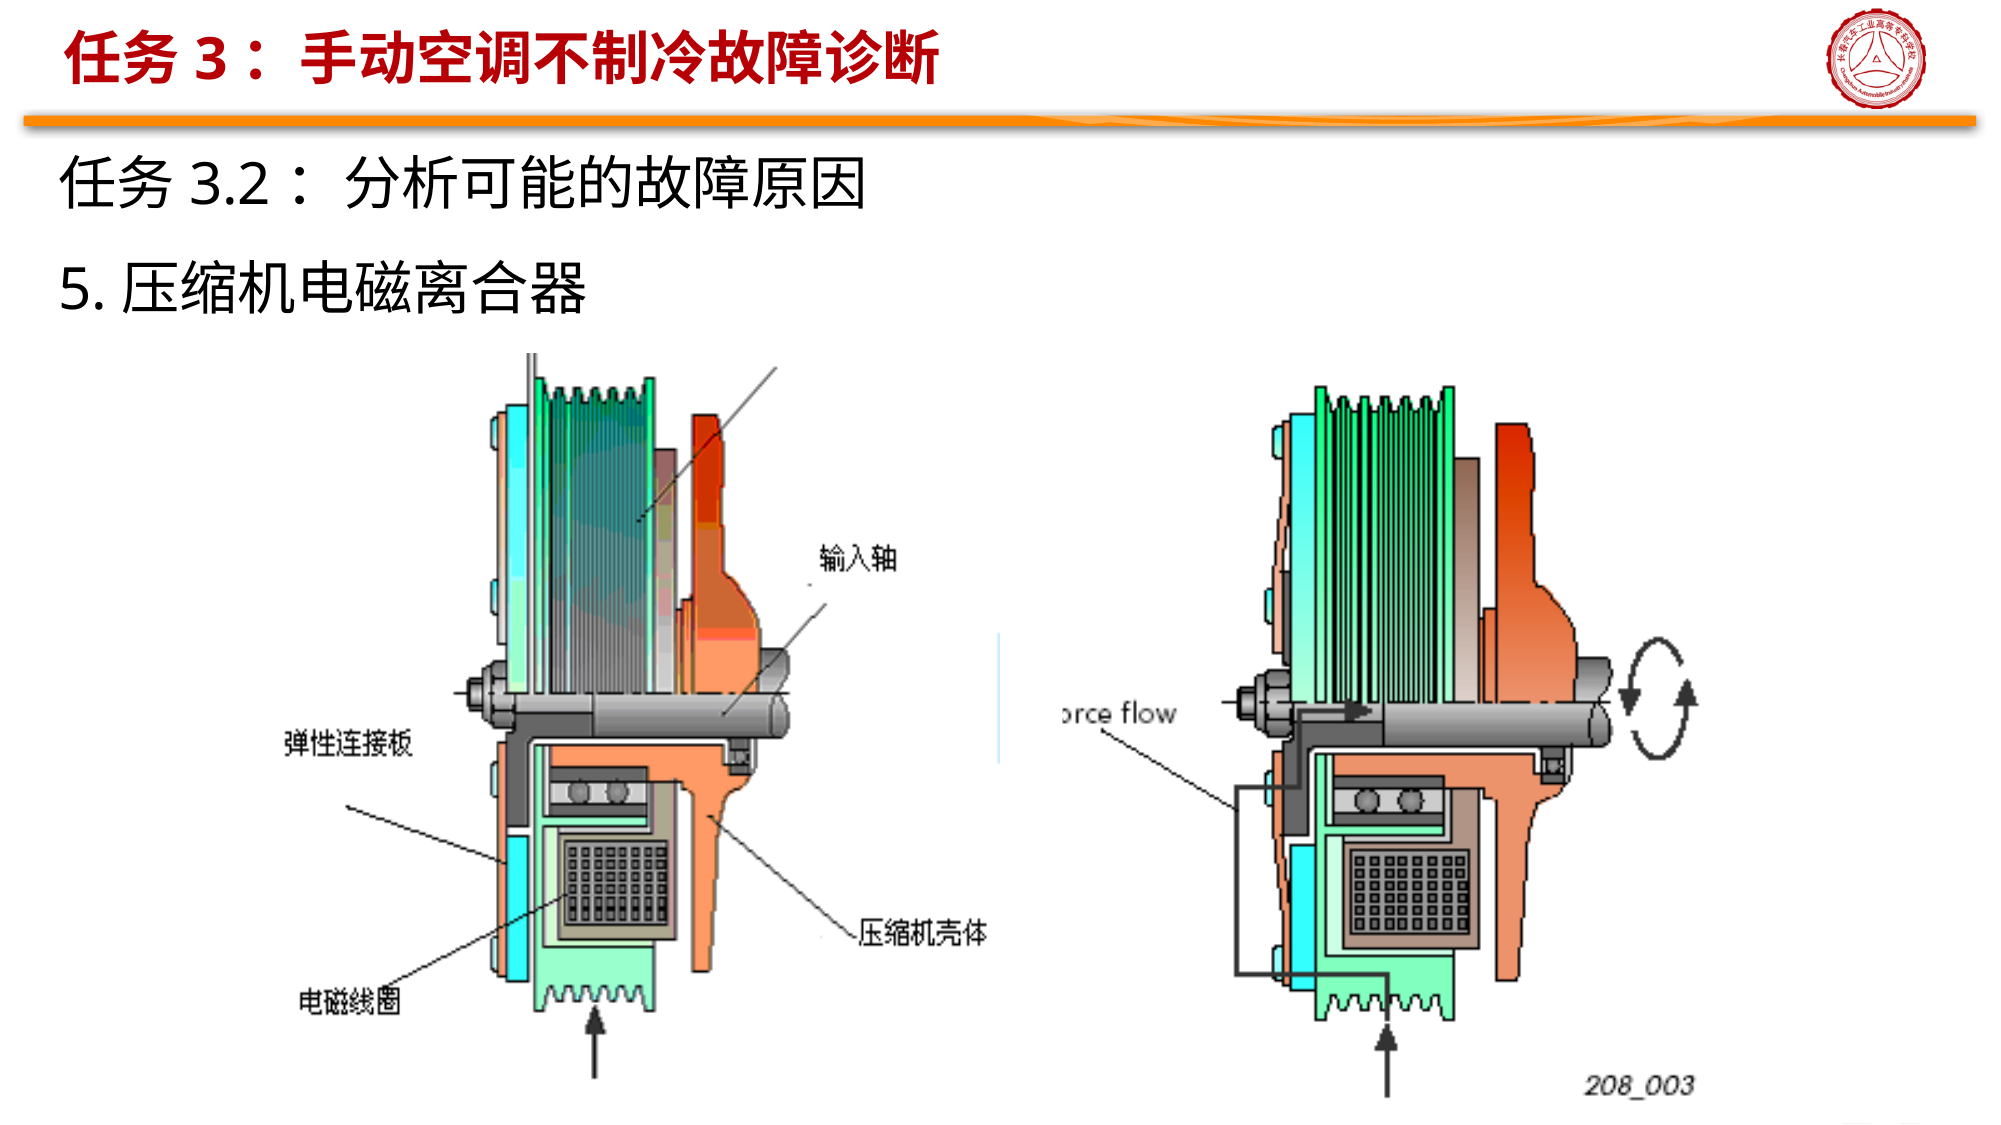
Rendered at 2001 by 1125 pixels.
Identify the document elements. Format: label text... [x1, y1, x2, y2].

title 任务3：手动空调不制冷故障诊断 [49, 21, 1557, 121]
text_box 任务3.2：分析可能的故障原因 5.压缩机电磁离合器 [43, 103, 1063, 329]
picture [1826, 8, 1926, 109]
picture [249, 353, 1000, 1104]
picture [1062, 353, 1747, 1104]
